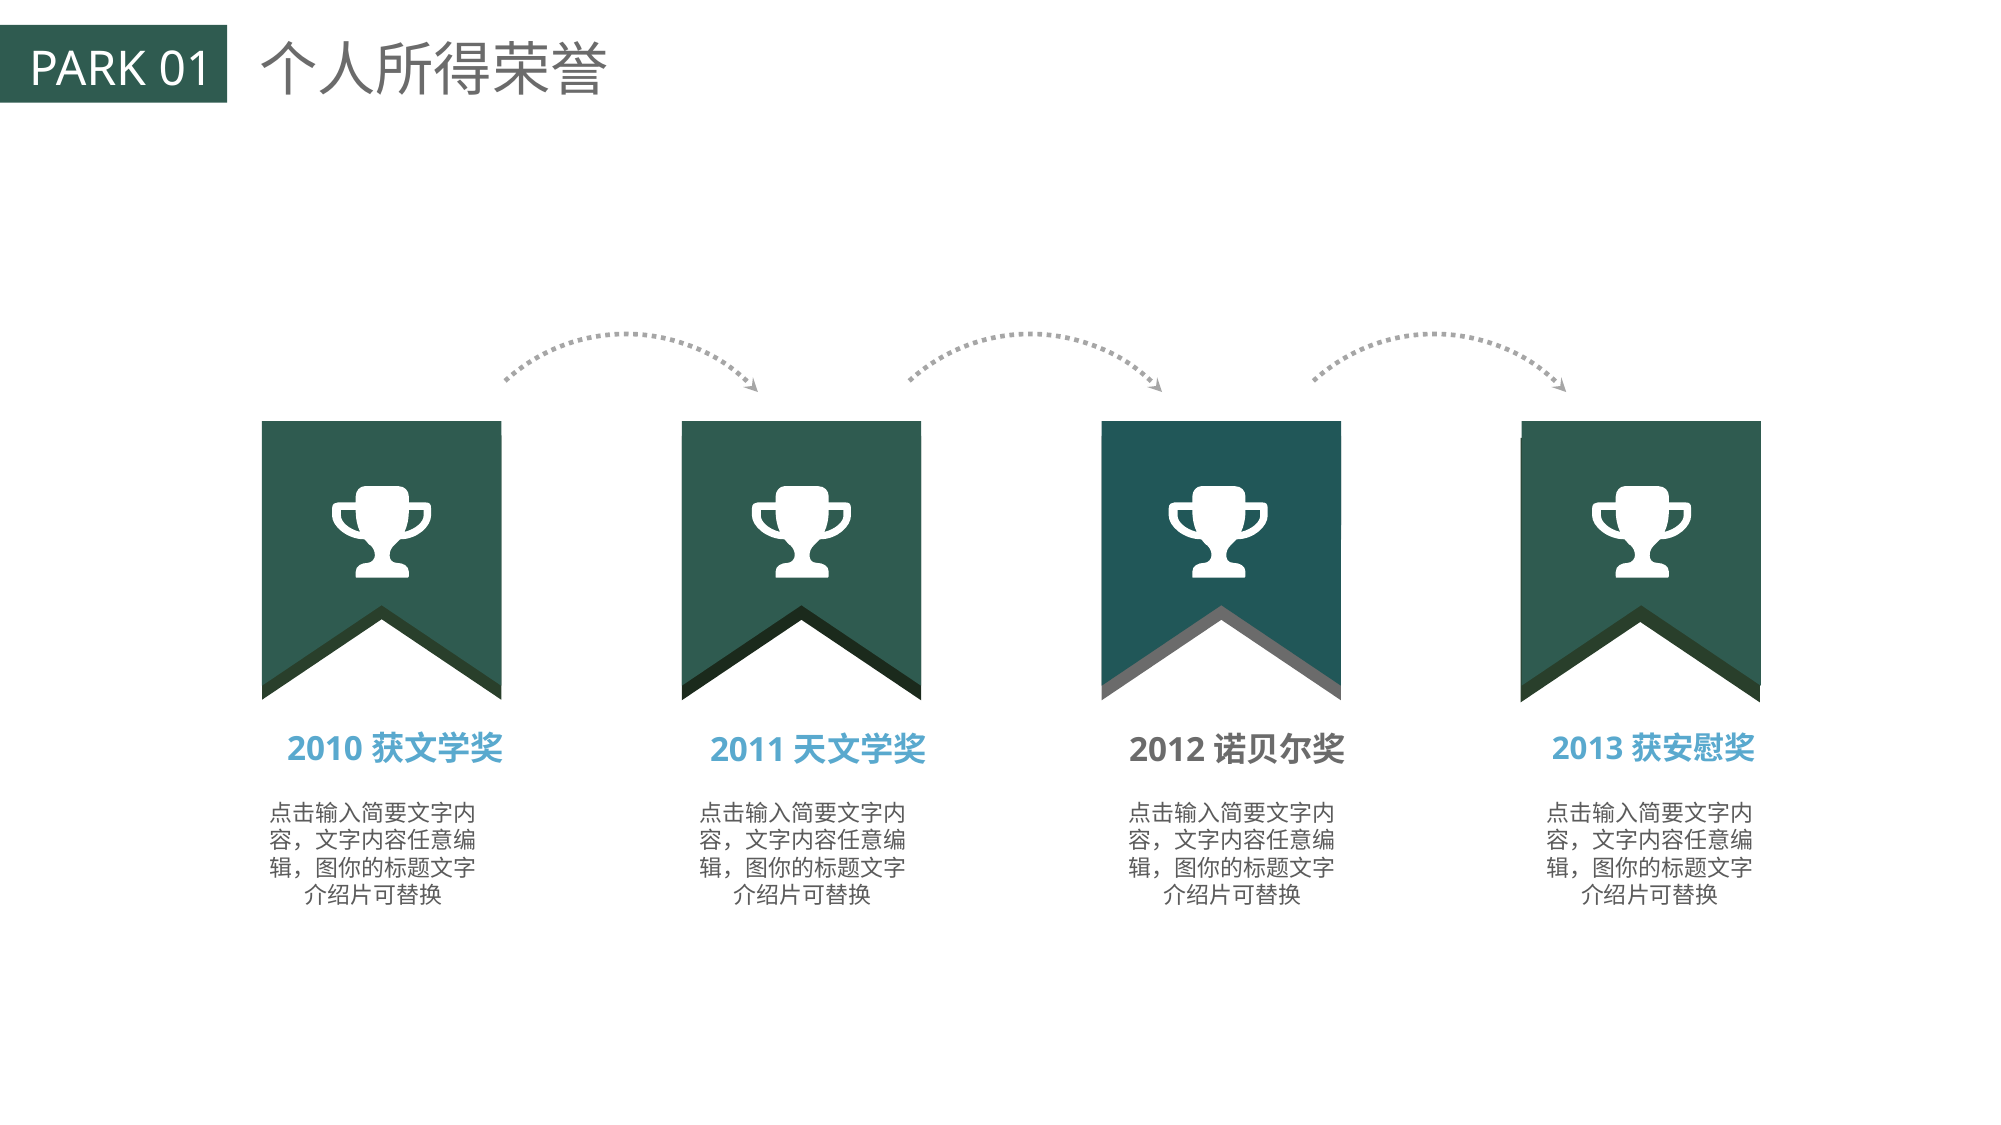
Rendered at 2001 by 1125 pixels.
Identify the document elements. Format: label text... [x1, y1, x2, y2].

text_box 2011天文学奖 [694, 727, 943, 768]
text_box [261, 421, 502, 700]
text_box 2012诺贝尔奖 [1113, 727, 1362, 768]
text_box [504, 333, 758, 513]
text_box 个人所得荣誉 [245, 24, 624, 109]
text_box 2010获文学奖 [270, 727, 521, 768]
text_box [681, 421, 922, 701]
text_box [908, 333, 1163, 513]
text_box 点击输入简要文字内容，文字内容任意编辑，图你的标题文字介绍片可替换 [248, 791, 499, 916]
text_box 点击输入简要文字内容，文字内容任意编辑，图你的标题文字介绍片可替换 [1524, 791, 1776, 916]
text_box 2013获安慰奖 [1539, 728, 1769, 767]
text_box [1313, 333, 1567, 513]
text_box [1101, 421, 1341, 701]
text_box 点击输入简要文字内容，文字内容任意编辑，图你的标题文字介绍片可替换 [1107, 791, 1358, 916]
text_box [1520, 421, 1791, 703]
text_box 点击输入简要文字内容，文字内容任意编辑，图你的标题文字介绍片可替换 [677, 791, 928, 916]
